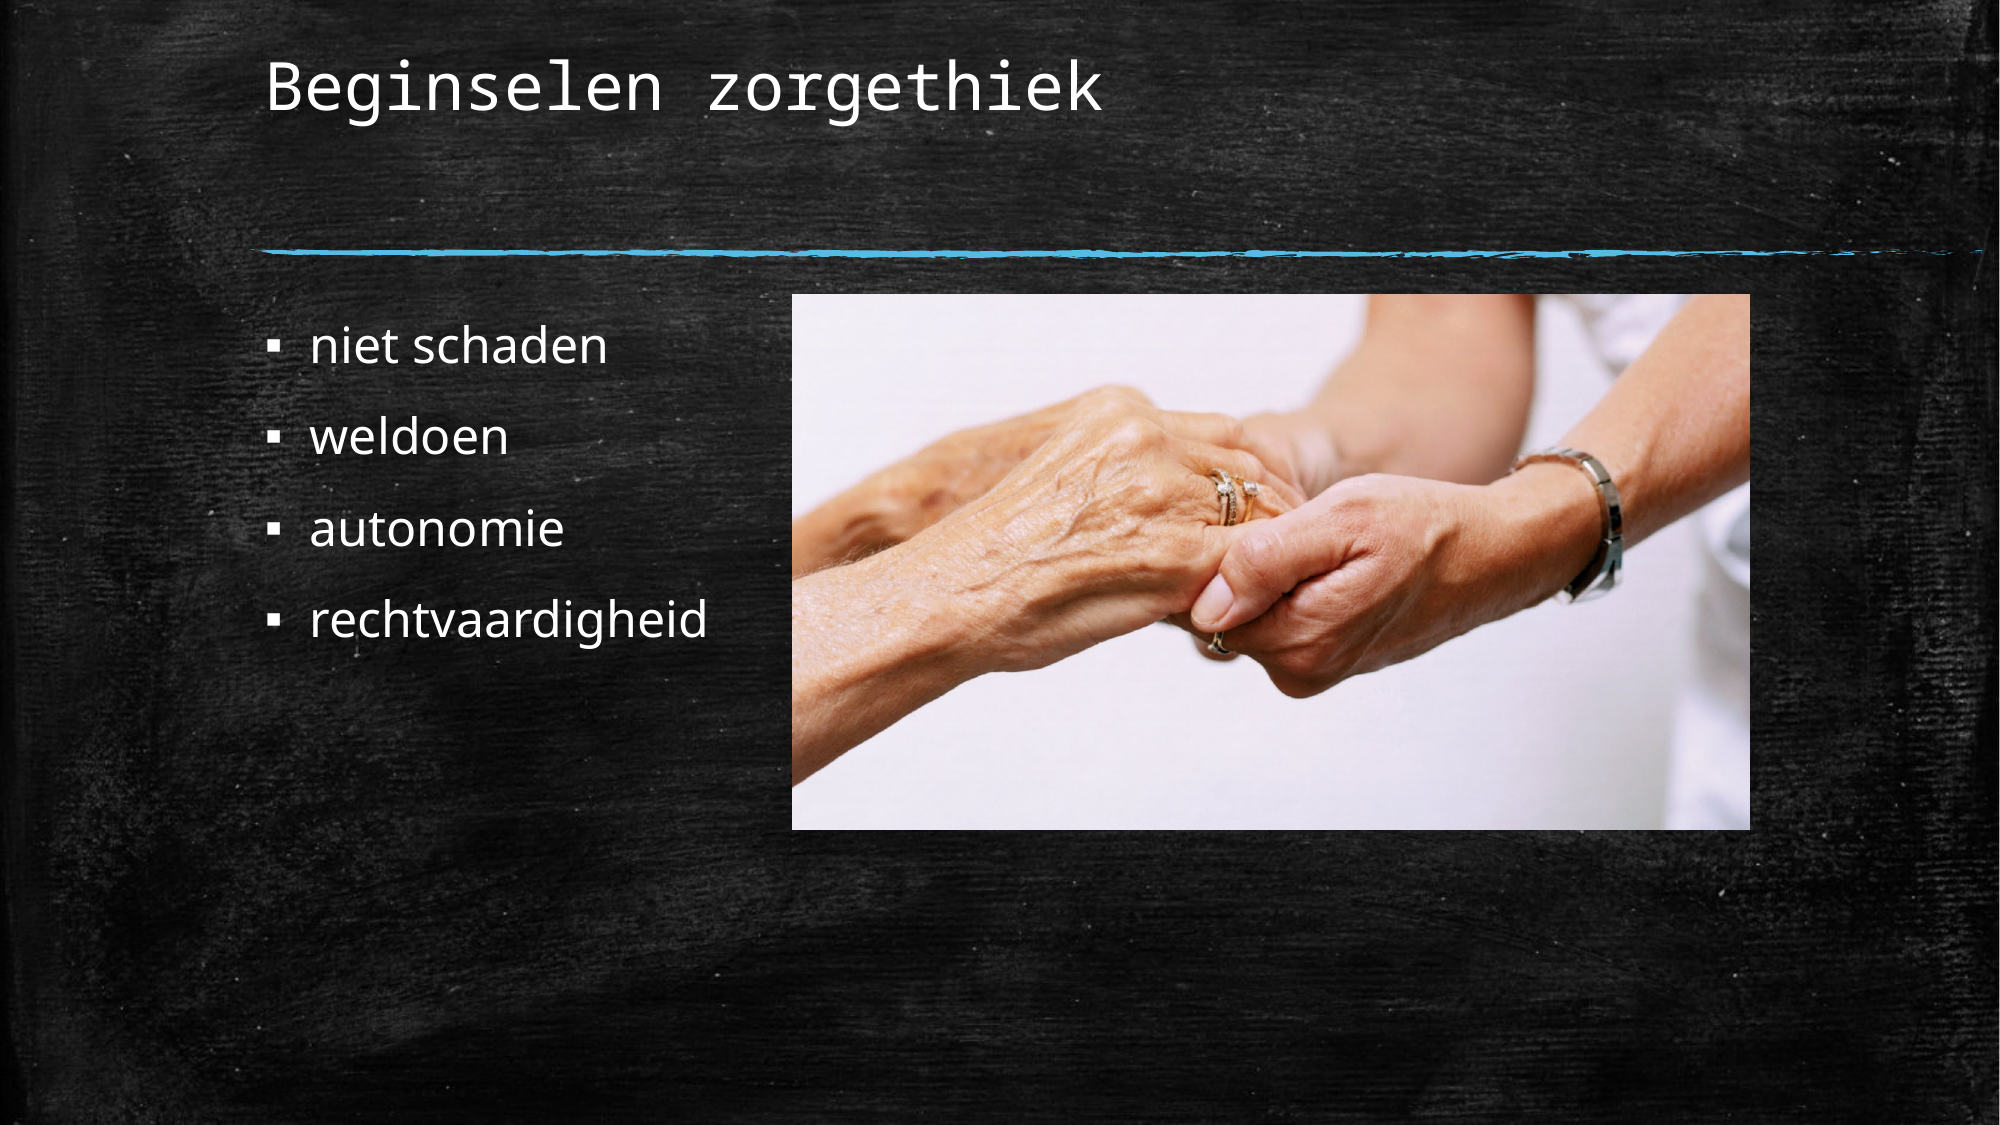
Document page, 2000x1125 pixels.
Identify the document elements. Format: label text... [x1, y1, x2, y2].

title Beginselen zorgethiek [249, 45, 1750, 213]
list niet schaden weldoen autonomie rechtvaardigheid [249, 312, 1750, 1013]
picture [792, 294, 1750, 830]
